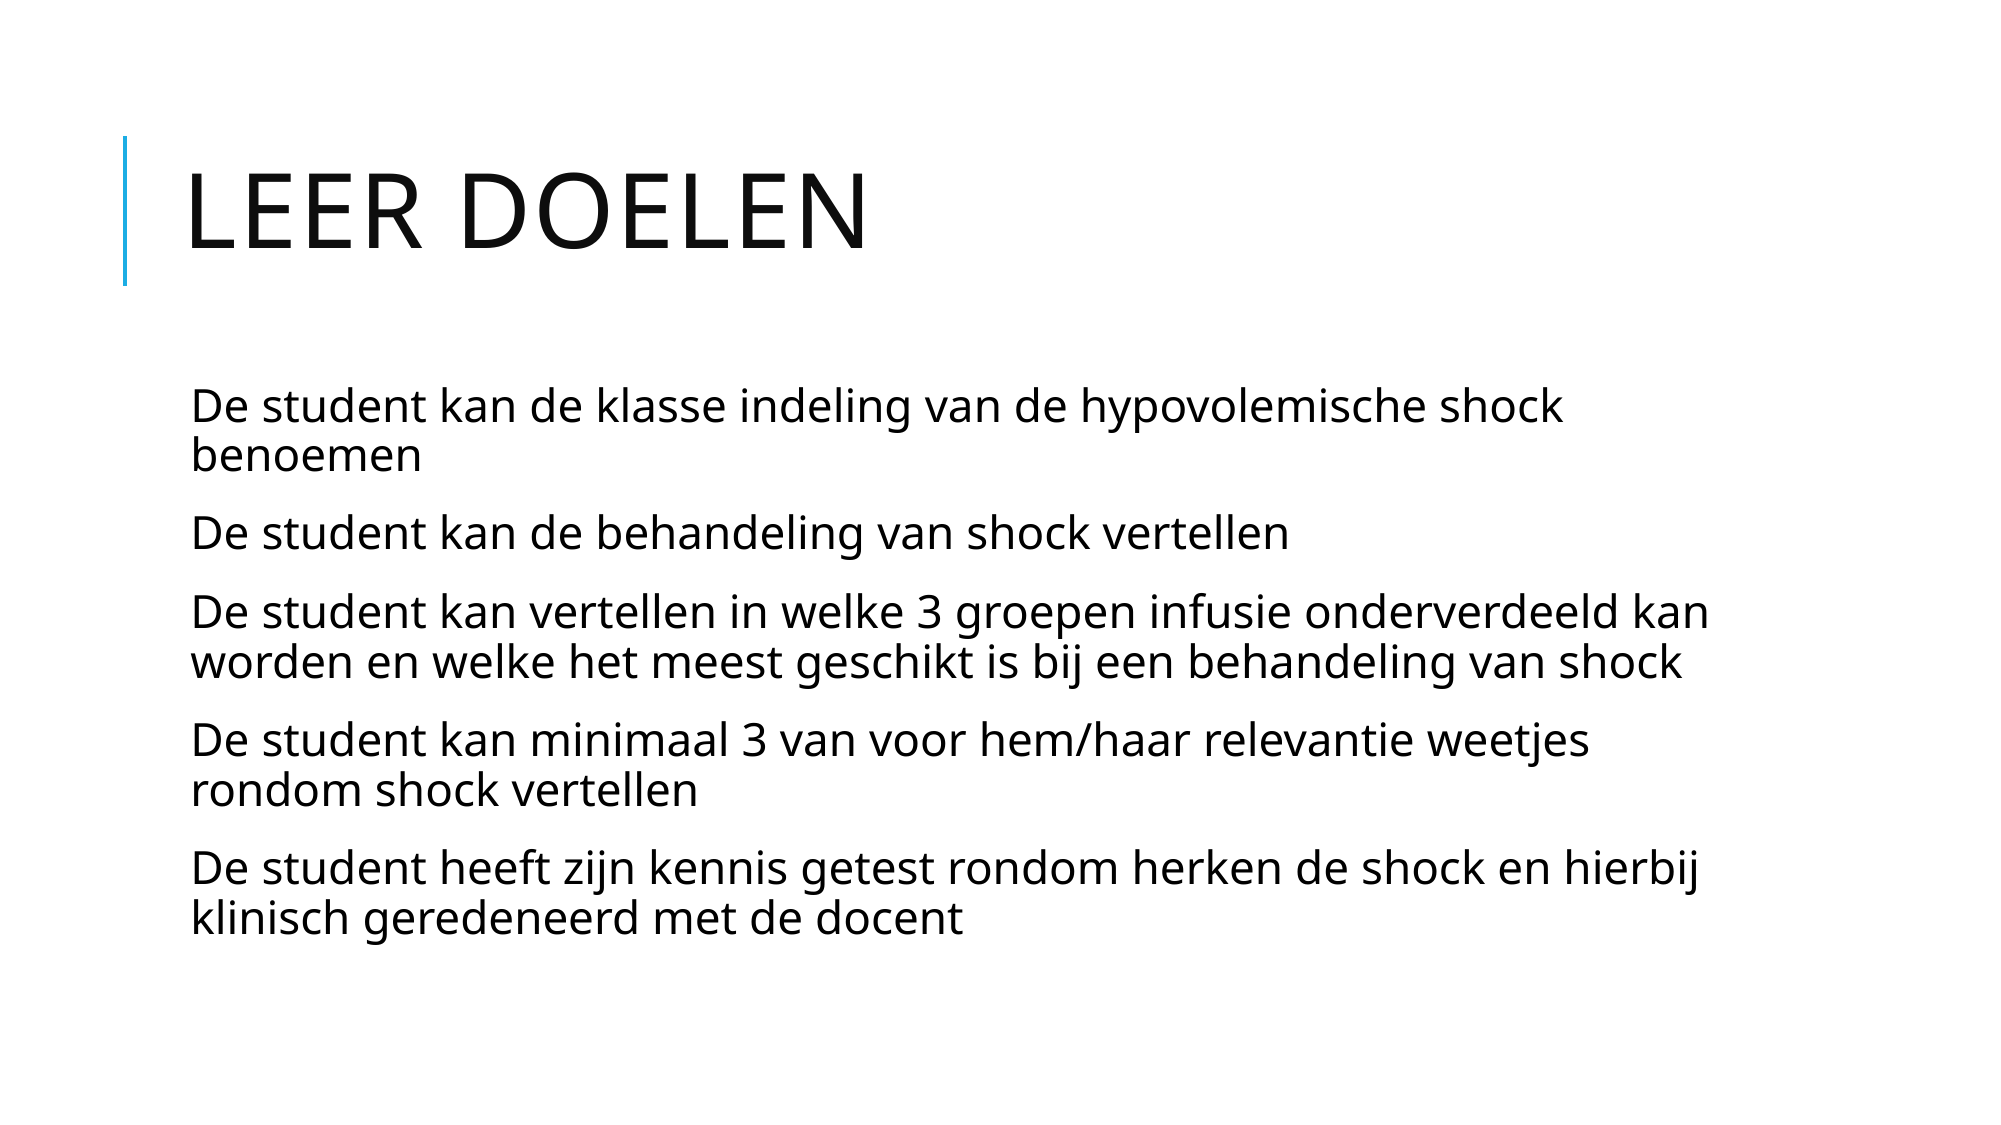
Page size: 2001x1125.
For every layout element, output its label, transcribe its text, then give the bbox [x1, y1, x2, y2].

title Leer doelen [168, 96, 1763, 342]
list De student kan de klasse indeling van de hypovolemische shock benoemen De student kan de behandeling van shock vertellen De student kan vertellen in welke 3 groepen infusie onderverdeeld kan worden en welke het meest geschikt is bij een behandeling van shock De student kan minimaal 3 van voor hem/haar relevantie weetjes rondom shock vertellen De student heeft zijn kennis getest rondom herken de shock en hierbij klinisch geredeneerd met de docent [168, 375, 1763, 1035]
